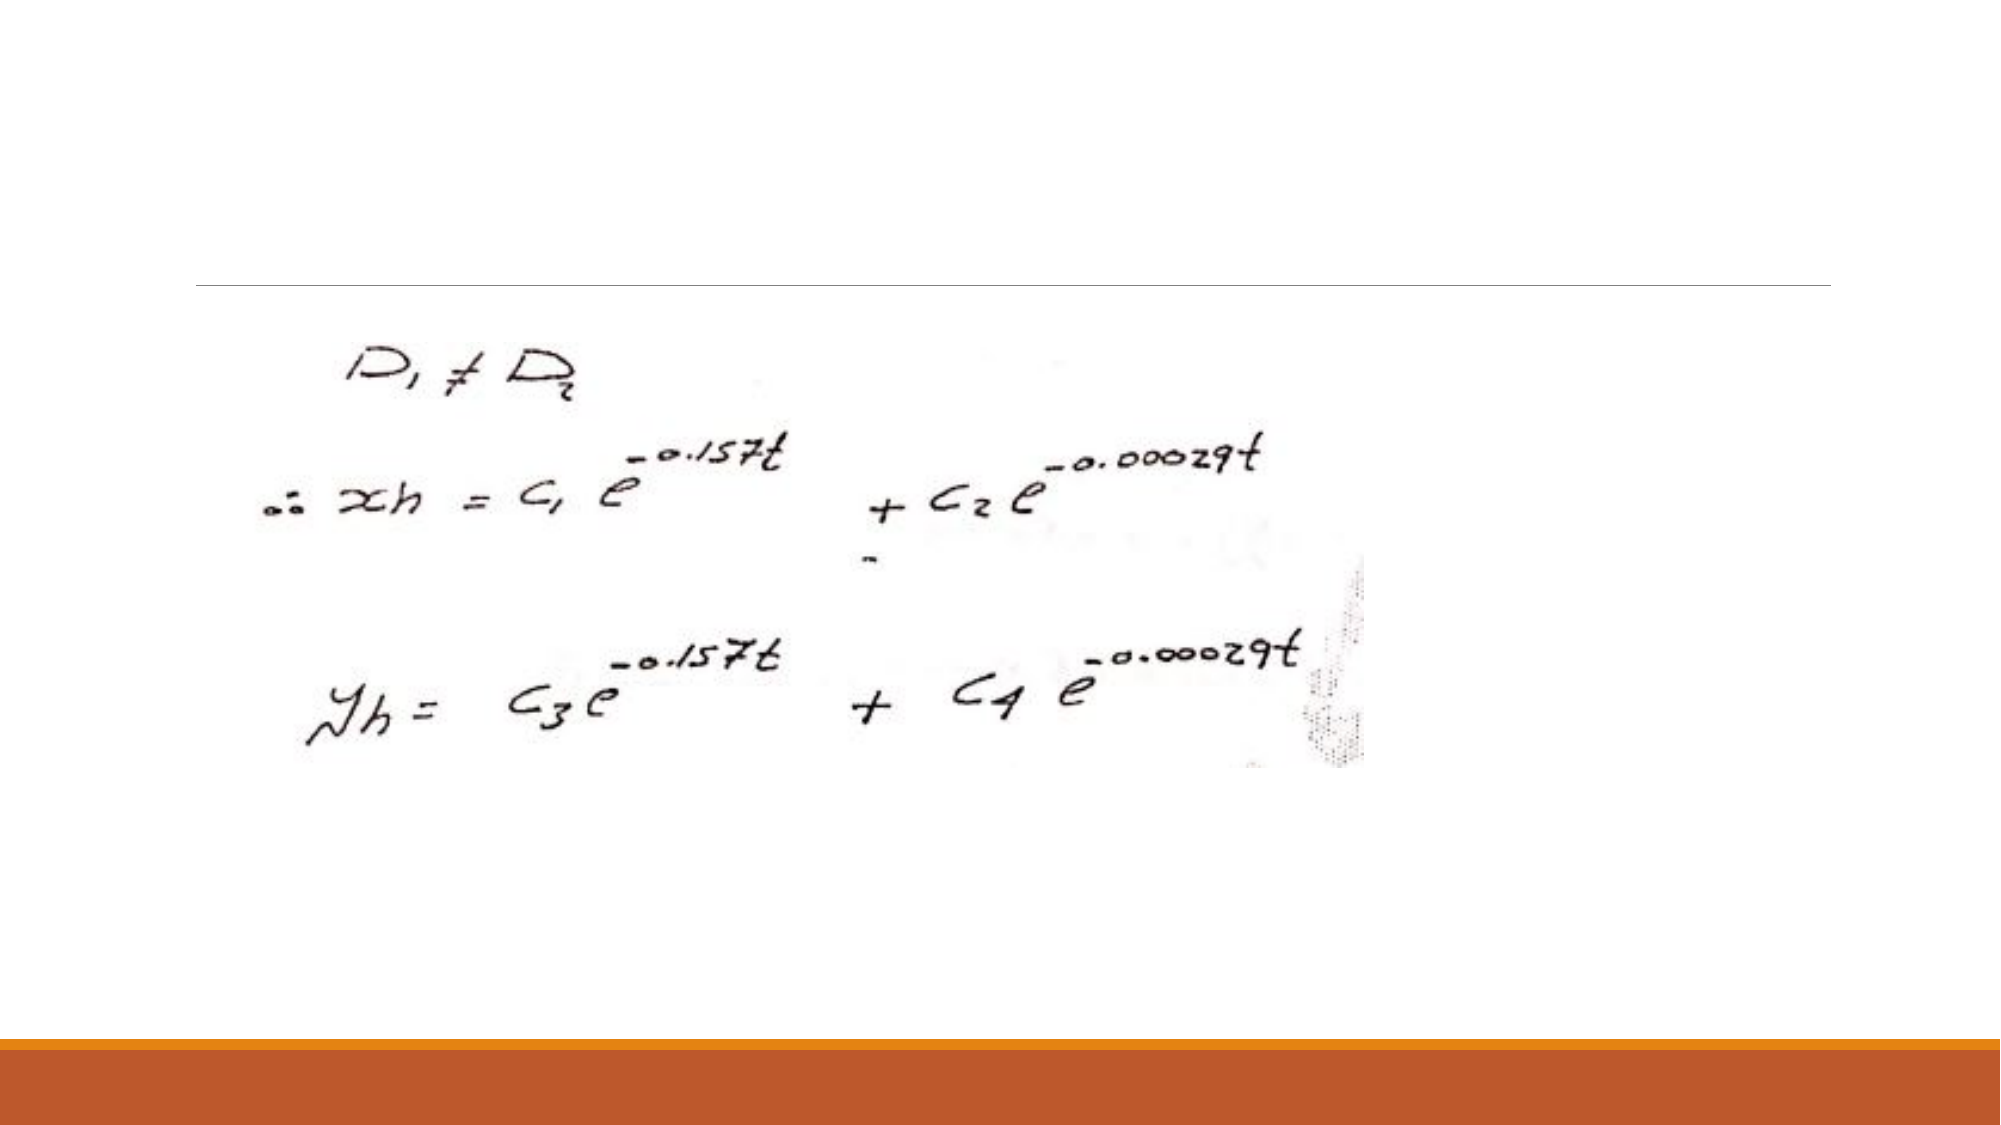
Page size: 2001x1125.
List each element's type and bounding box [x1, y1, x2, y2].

list [179, 342, 1365, 768]
